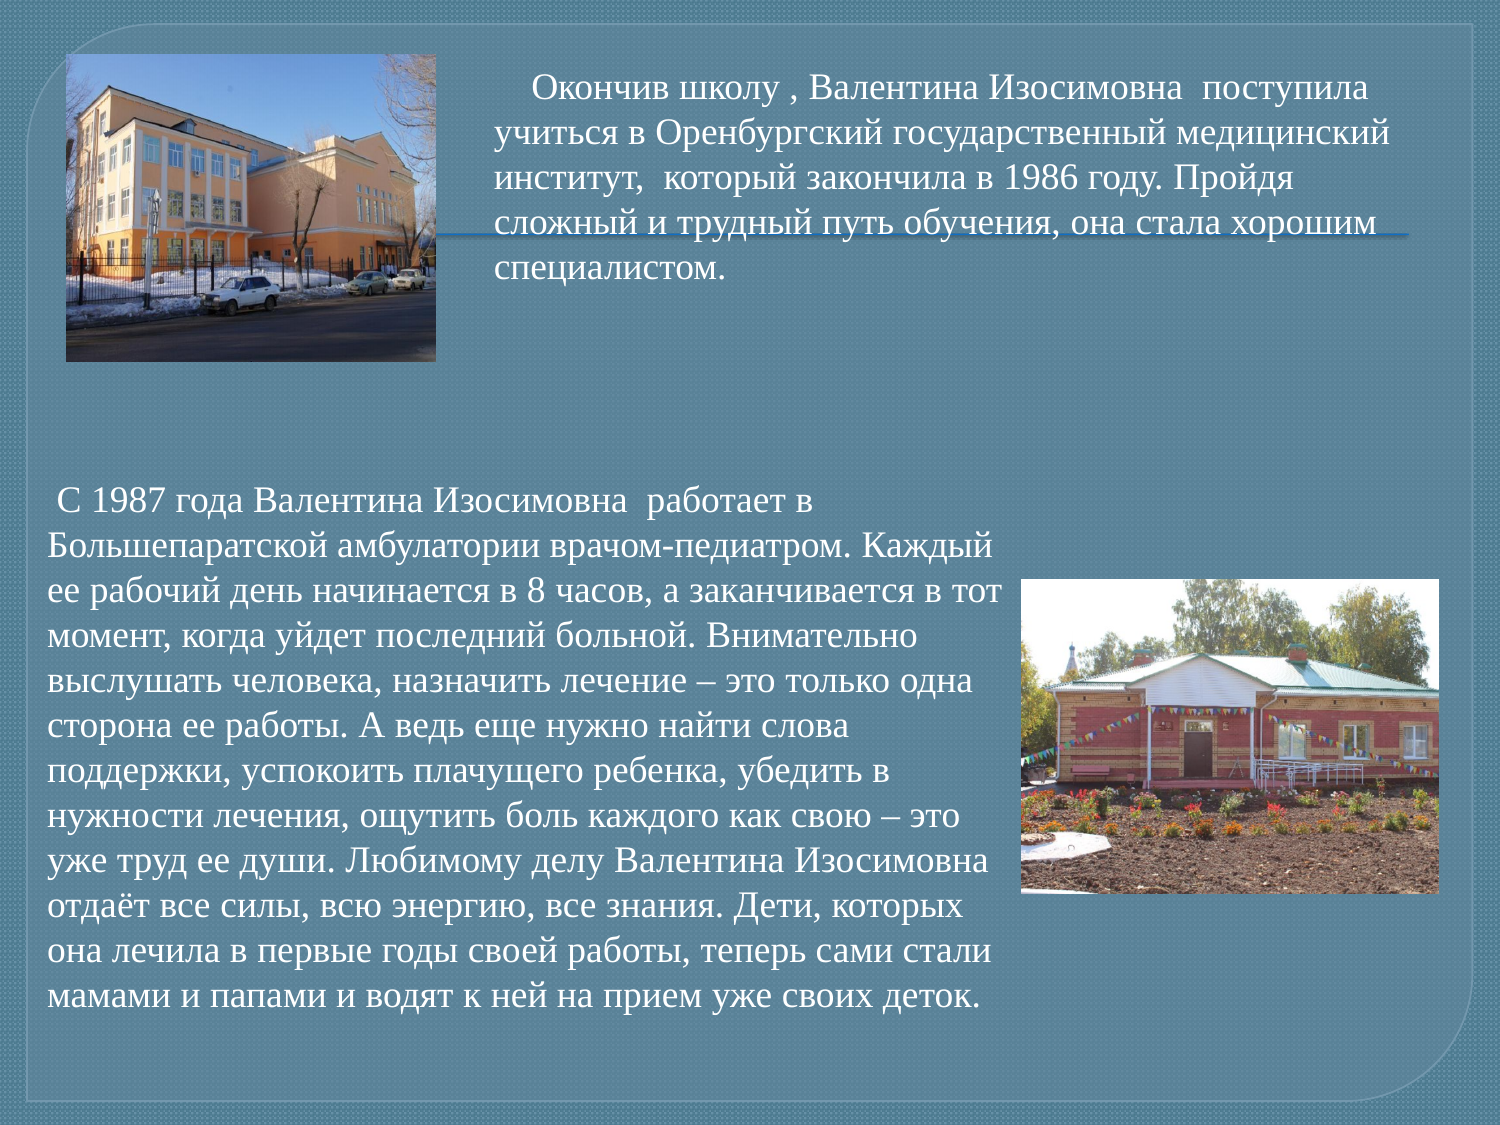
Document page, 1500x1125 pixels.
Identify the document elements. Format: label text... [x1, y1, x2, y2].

picture [1021, 579, 1440, 894]
picture [66, 54, 436, 362]
list Окончив школу , Валентина Изосимовна поступила учиться в Оренбургский государственный медицинский институт, который закончила в 1986 году. Пройдя сложный и трудный путь обучения, она стала хорошим специалистом. [435, 54, 1442, 374]
text_box С 1987 года Валентина Изосимовна работает в Большепаратской амбулатории врачом-педиатром. Каждый ее рабочий день начинается в 8 часов, а заканчивается в тот момент, когда уйдет последний больной. Внимательно выслушать человека, назначить лечение – это только одна сторона ее работы. А ведь еще нужно найти слова поддержки, успокоить плачущего ребенка, убедить в нужности лечения, ощутить боль каждого как свою – это уже труд ее души. Любимому делу Валентина Изосимовна отдаёт все силы, всю энергию, все знания. Дети, которых она лечила в первые годы своей работы, теперь сами стали мамами и папами и водят к ней на прием уже своих деток. [32, 467, 1022, 1023]
